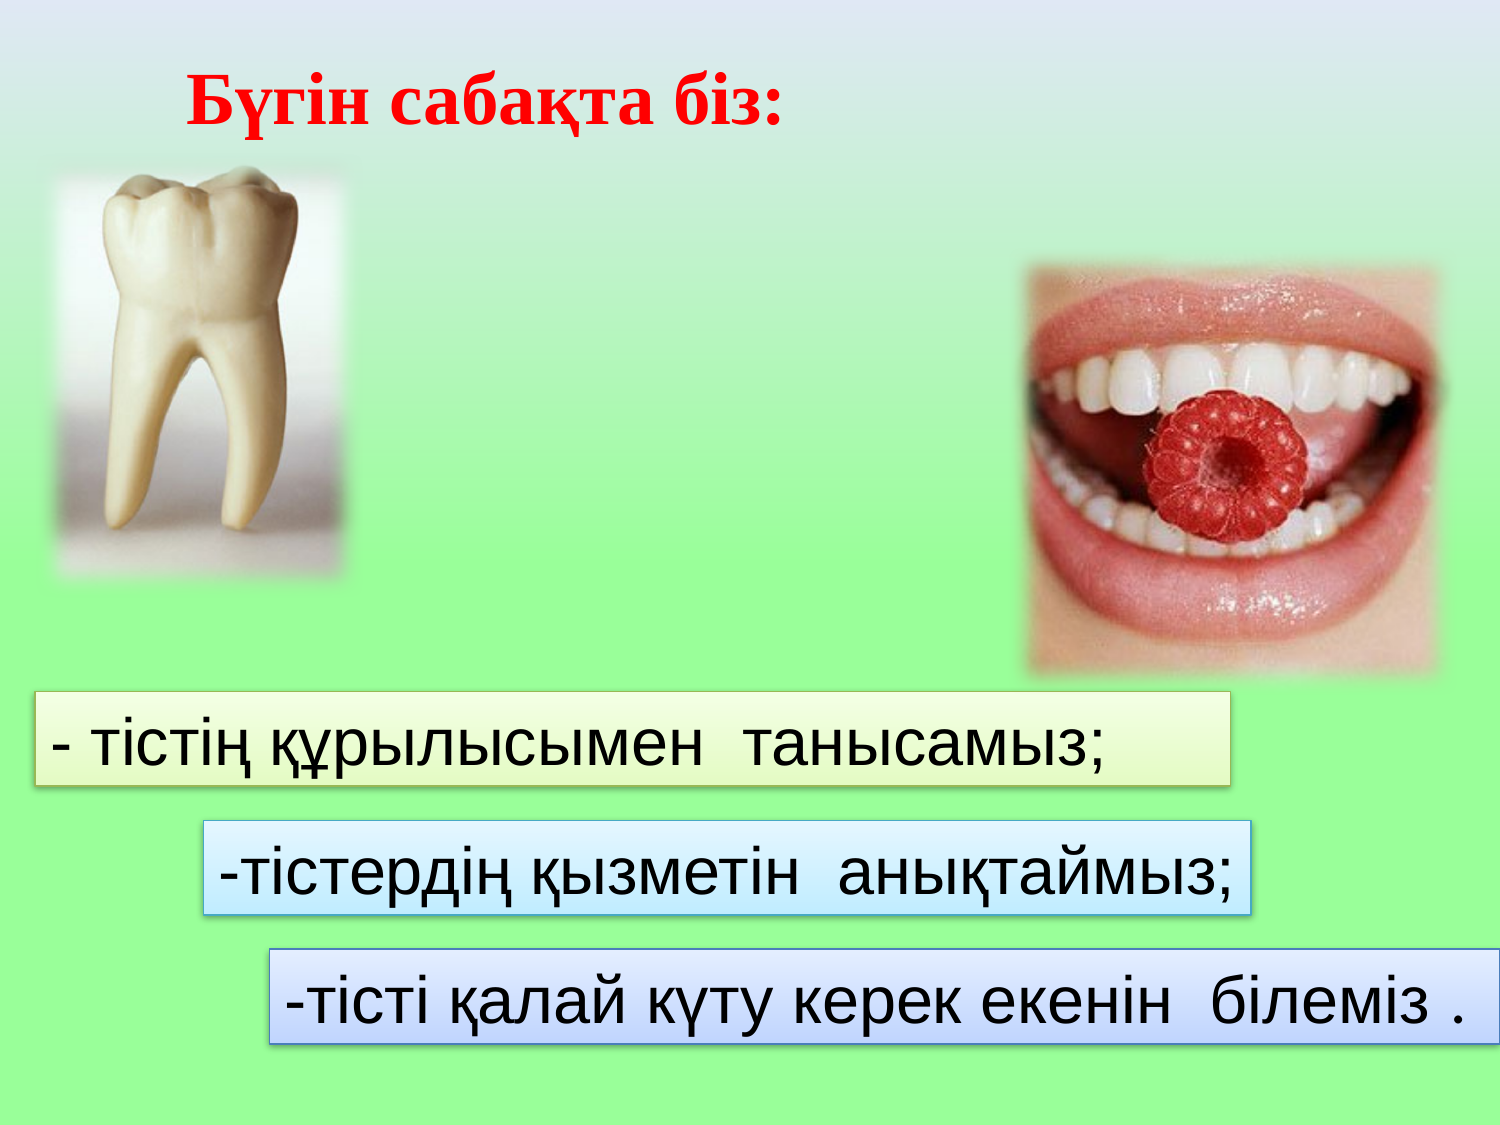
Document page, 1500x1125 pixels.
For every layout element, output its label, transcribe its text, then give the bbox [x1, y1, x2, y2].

text_box Бүгін сабақта біз: [171, 41, 963, 147]
text_box -тістердің қызметін анықтаймыз; [203, 820, 1252, 916]
text_box - тістің құрылысымен танысамыз; [34, 691, 1231, 787]
picture [34, 152, 364, 599]
picture [1007, 245, 1458, 696]
text_box -тісті қалай күту керек екенін білеміз . [269, 948, 1500, 1045]
